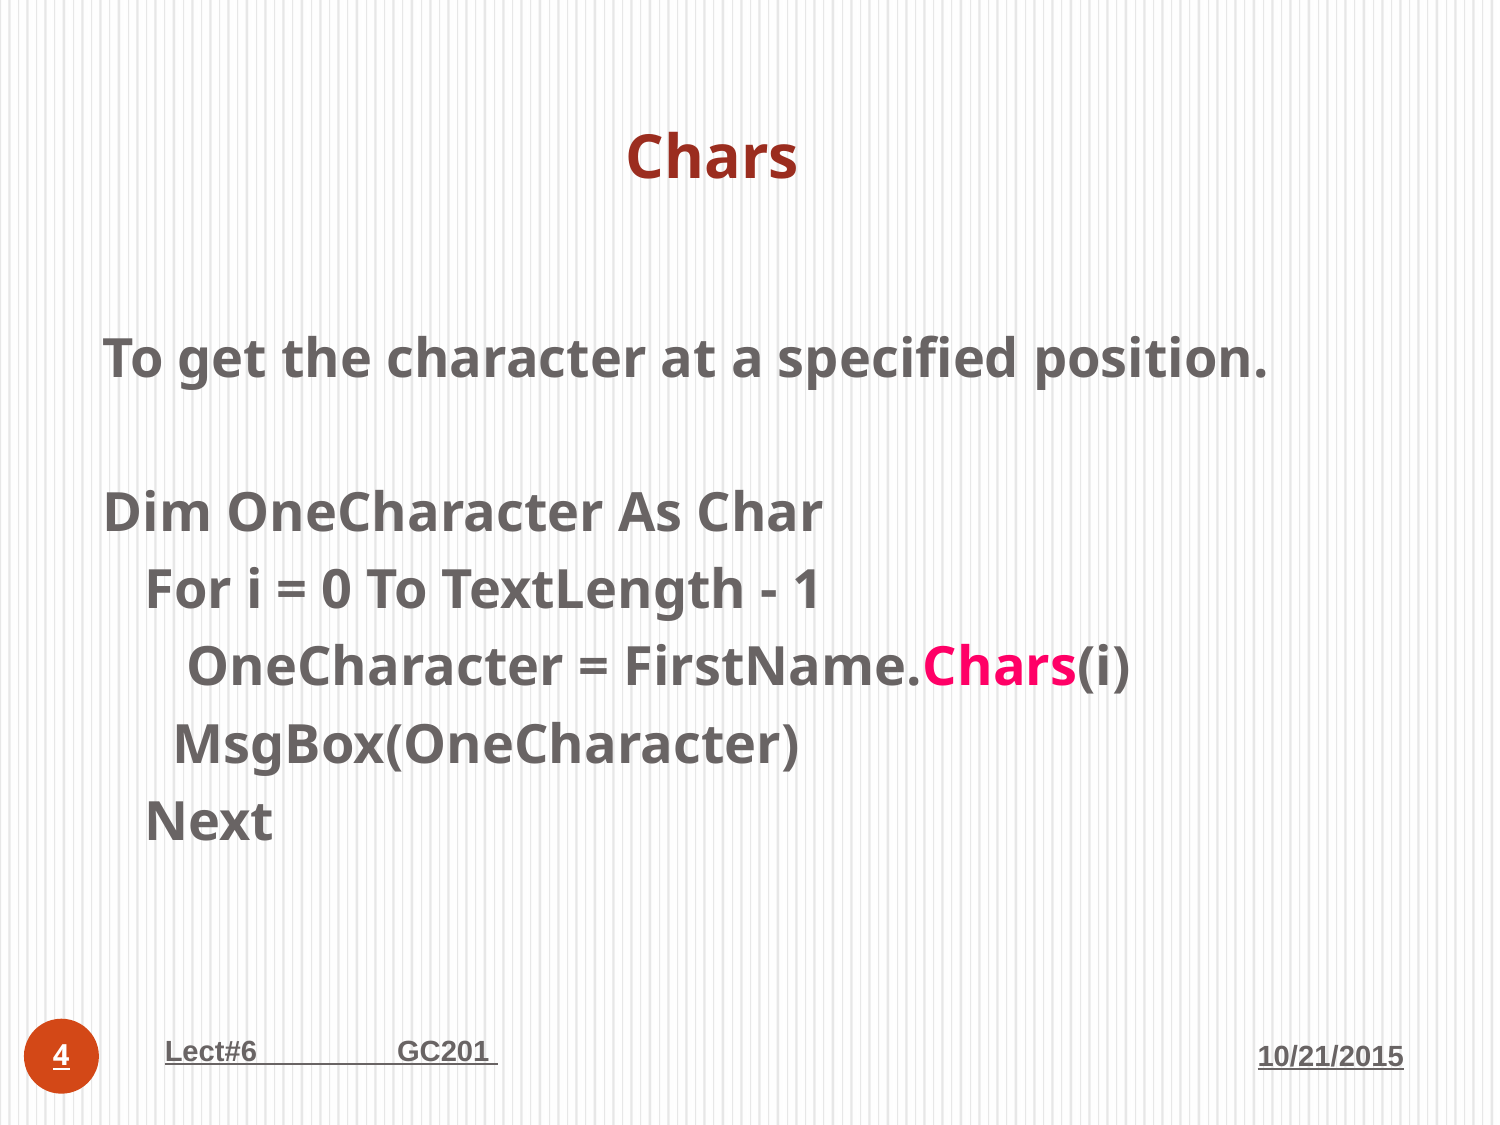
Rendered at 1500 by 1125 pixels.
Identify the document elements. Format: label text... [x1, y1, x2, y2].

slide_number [1012, 1015, 1419, 1094]
title Chars [37, 37, 1388, 279]
subtitle To get the character at a specified position. Dim OneCharacter As Char For i = 0 To TextLength - 1 OneCharacter = FirstName.Chars(i) MsgBox(OneCharacter) Next [87, 315, 1388, 1026]
slide_number 4 [23, 1018, 99, 1094]
footer Lect#6 GC201 [150, 1012, 800, 1088]
